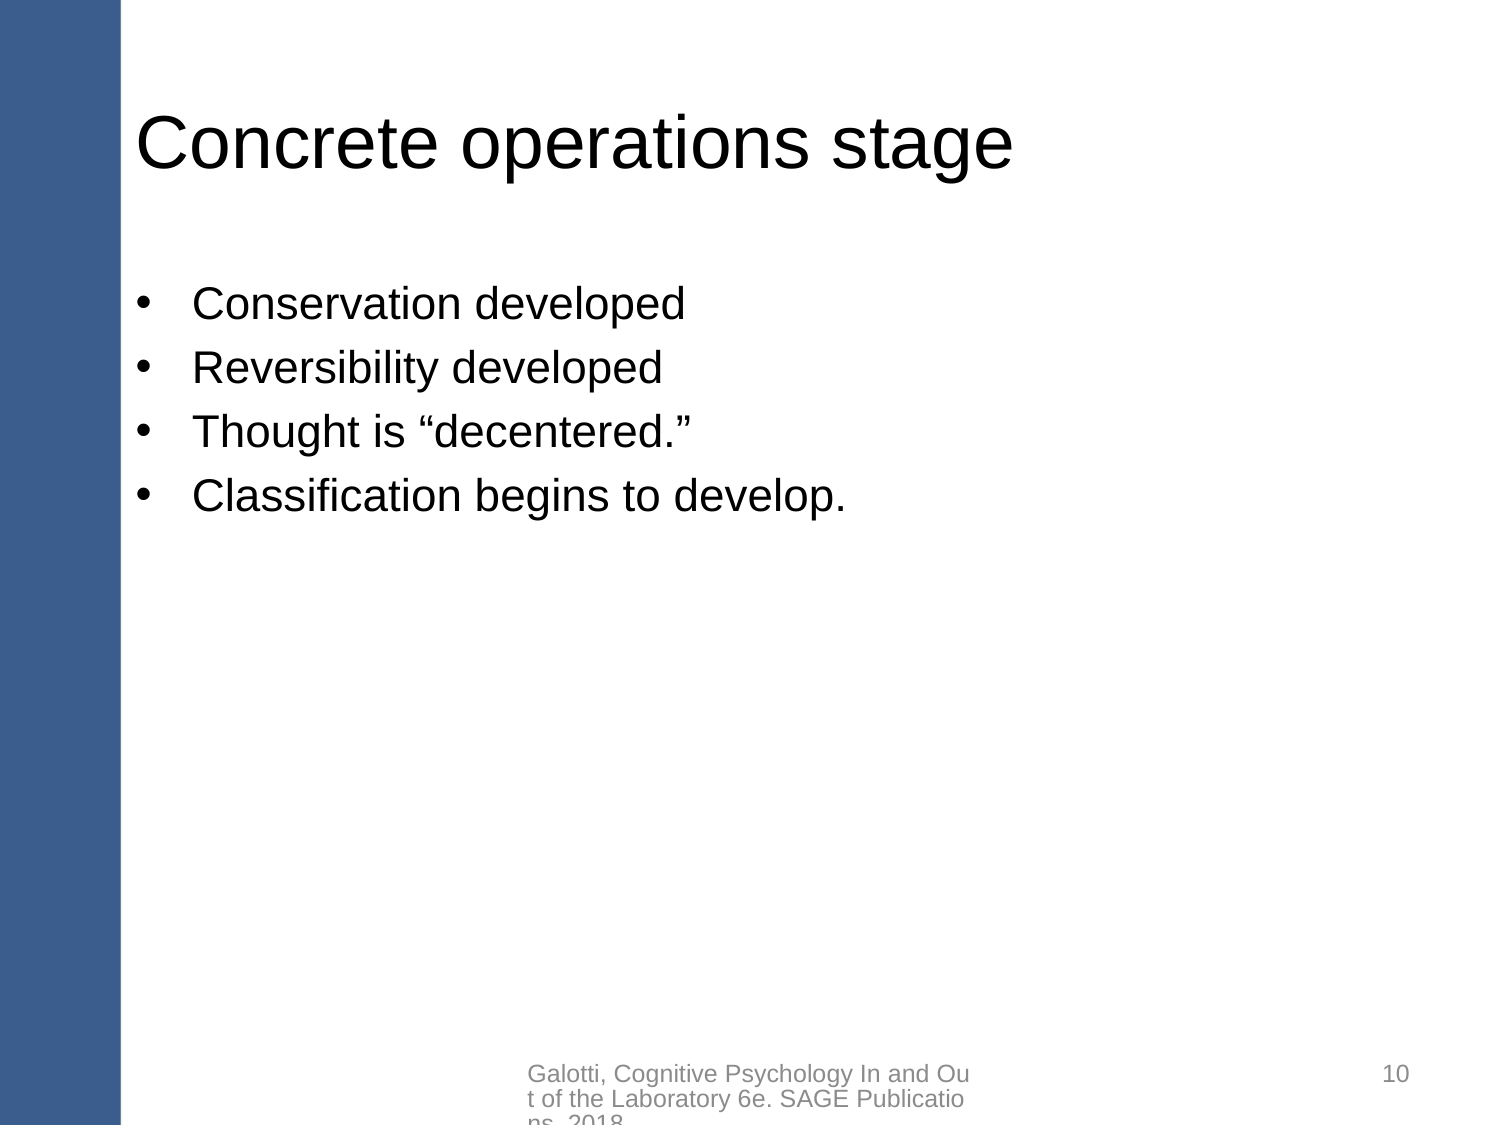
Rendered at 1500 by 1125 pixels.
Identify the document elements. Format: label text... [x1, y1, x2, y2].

slide_number 10 [1074, 1042, 1425, 1103]
list Conservation developed Reversibility developed Thought is “decentered.” Classification begins to develop. [120, 266, 1471, 1009]
picture [0, 0, 1500, 1125]
title Concrete operations stage [120, 44, 1471, 233]
footer Galotti, Cognitive Psychology In and Out of the Laboratory 6e. SAGE Publications, 2018. [512, 1042, 988, 1103]
